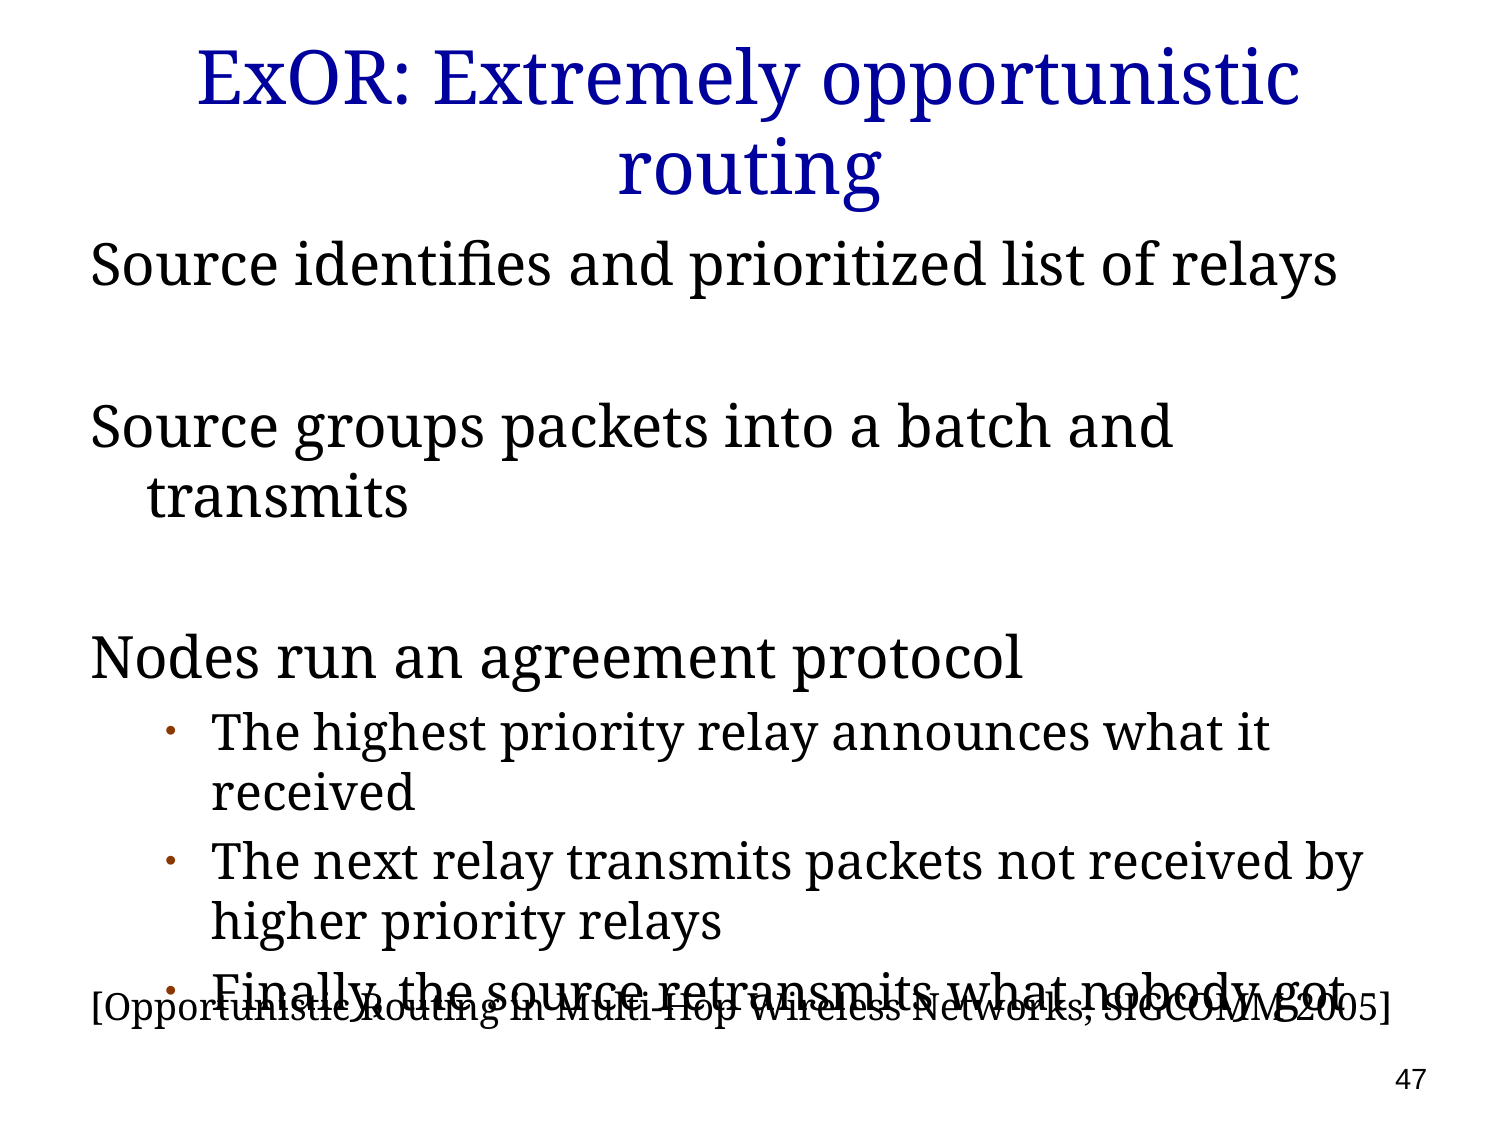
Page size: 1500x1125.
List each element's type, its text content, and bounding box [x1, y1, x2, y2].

list Source identifies and prioritized list of relays Source groups packets into a batch and transmits Nodes run an agreement protocol The highest priority relay announces what it received The next relay transmits packets not received by higher priority relays Finally, the source retransmits what nobody got [74, 219, 1426, 963]
title ExOR: Extremely opportunistic routing [74, 47, 1426, 191]
slide_number 47 [1092, 1050, 1443, 1103]
text_box [Opportunistic Routing in Multi-Hop Wireless Networks, SIGCOMM 2005] [75, 974, 1463, 1050]
